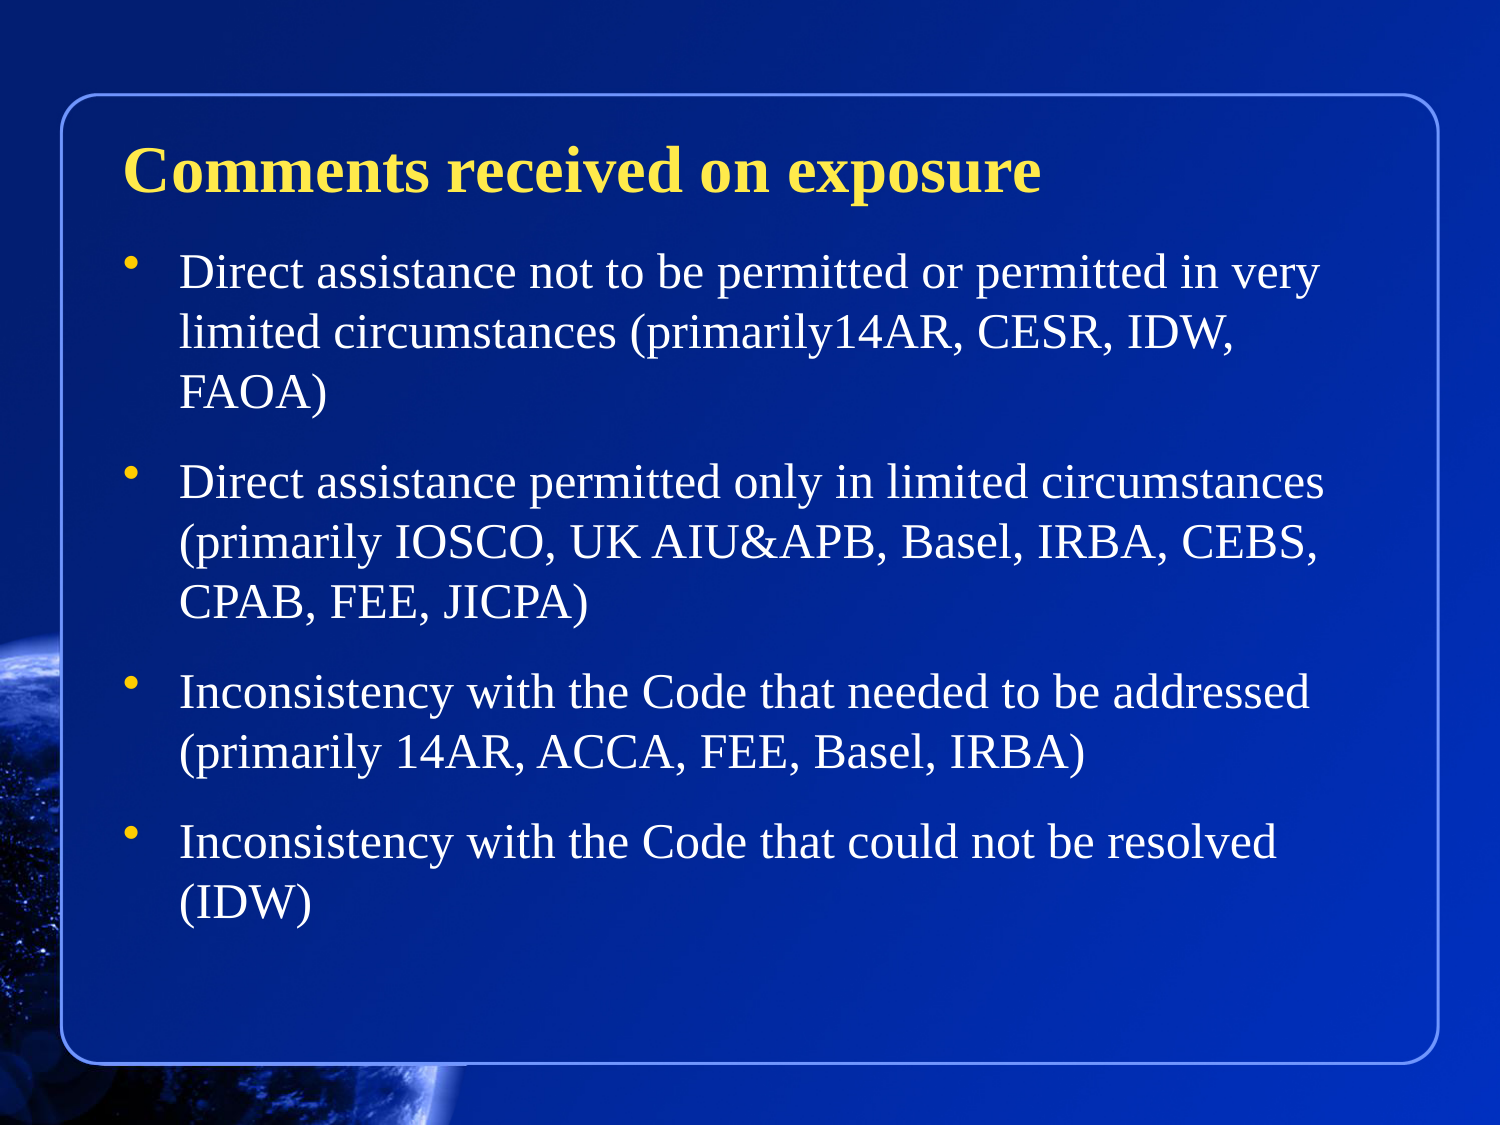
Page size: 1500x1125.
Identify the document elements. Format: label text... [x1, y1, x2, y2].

list Comments received on exposure [107, 118, 1411, 215]
picture [0, 0, 1500, 1125]
list Direct assistance not to be permitted or permitted in very limited circumstances (primarily14AR, CESR, IDW, FAOA) Direct assistance permitted only in limited circumstances (primarily IOSCO, UK AIU&APB, Basel, IRBA, CEBS, CPAB, FEE, JICPA) Inconsistency with the Code that needed to be addressed (primarily 14AR, ACCA, FEE, Basel, IRBA) Inconsistency with the Code that could not be resolved (IDW) [107, 230, 1411, 1048]
